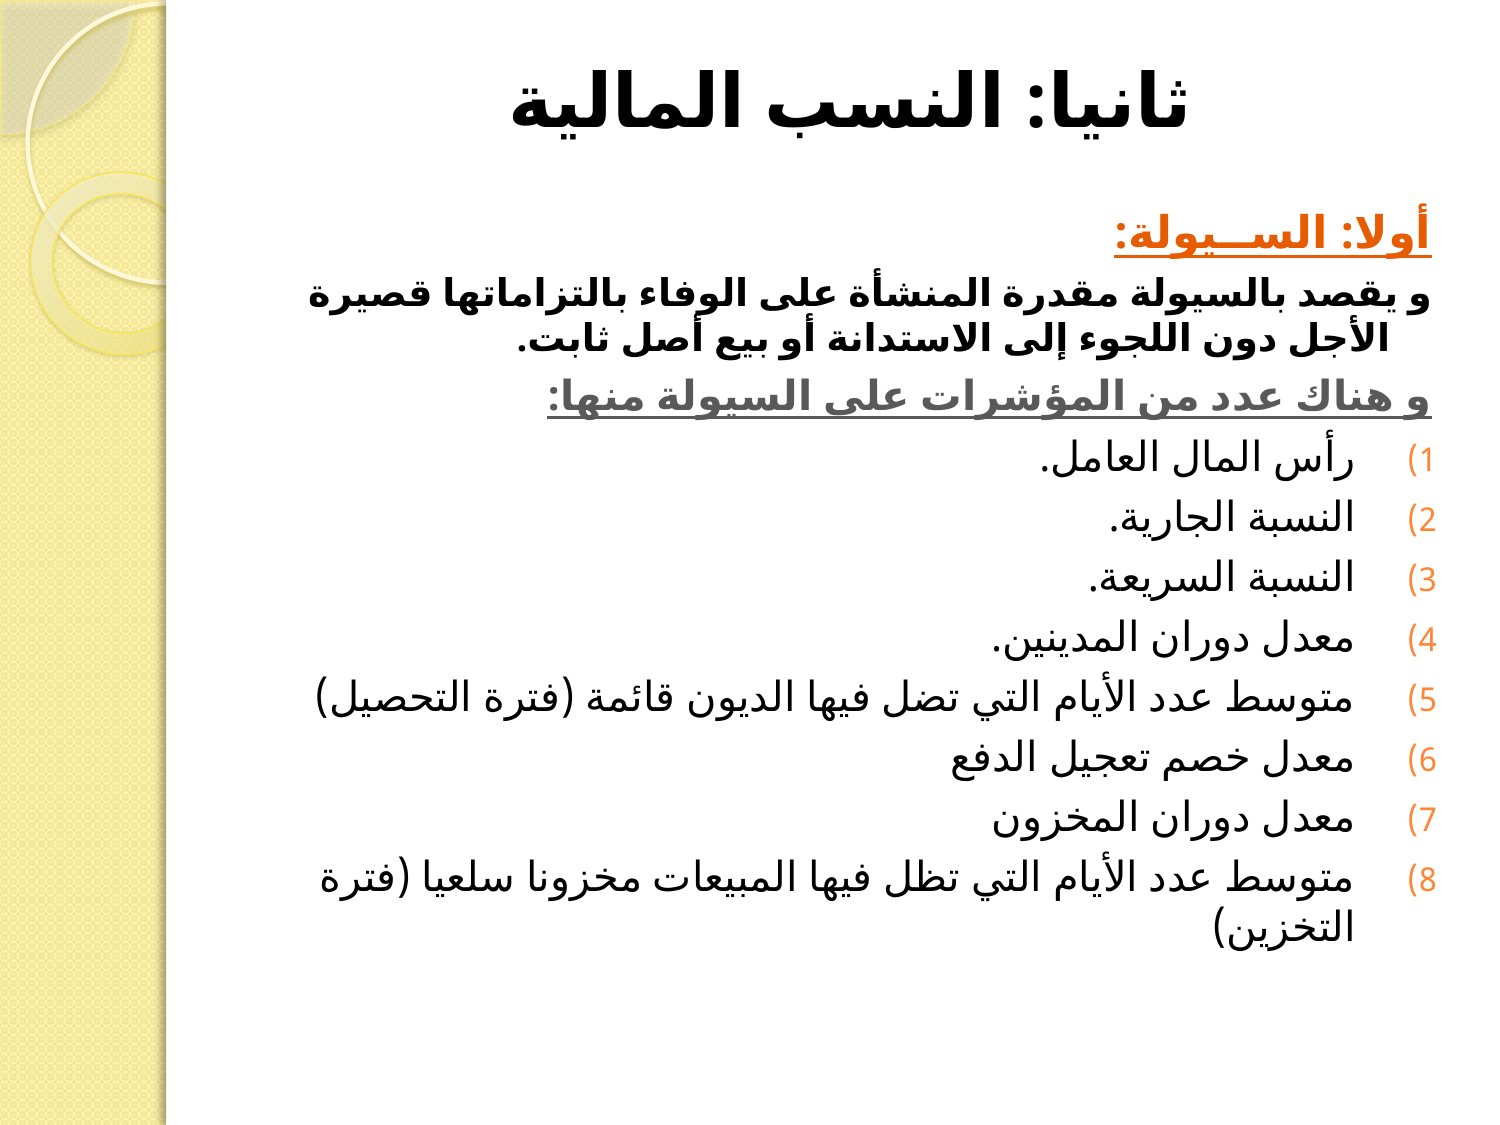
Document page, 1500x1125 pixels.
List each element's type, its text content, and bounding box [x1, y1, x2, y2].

title ثانيا: النسب المالية [235, 45, 1466, 149]
list أولا: الســيولة: و يقصد بالسيولة مقدرة المنشأة على الوفاء بالتزاماتها قصيرة الأجل دون اللجوء إلى الاستدانة أو بيع أصل ثابت. و هناك عدد من المؤشرات على السيولة منها: رأس المال العامل. النسبة الجارية. النسبة السريعة. معدل دوران المدينين. متوسط عدد الأيام التي تضل فيها الديون قائمة (فترة التحصيل) معدل خصم تعجيل الدفع معدل دوران المخزون متوسط عدد الأيام التي تظل فيها المبيعات مخزونا سلعيا (فترة التخزين) [183, 196, 1459, 965]
